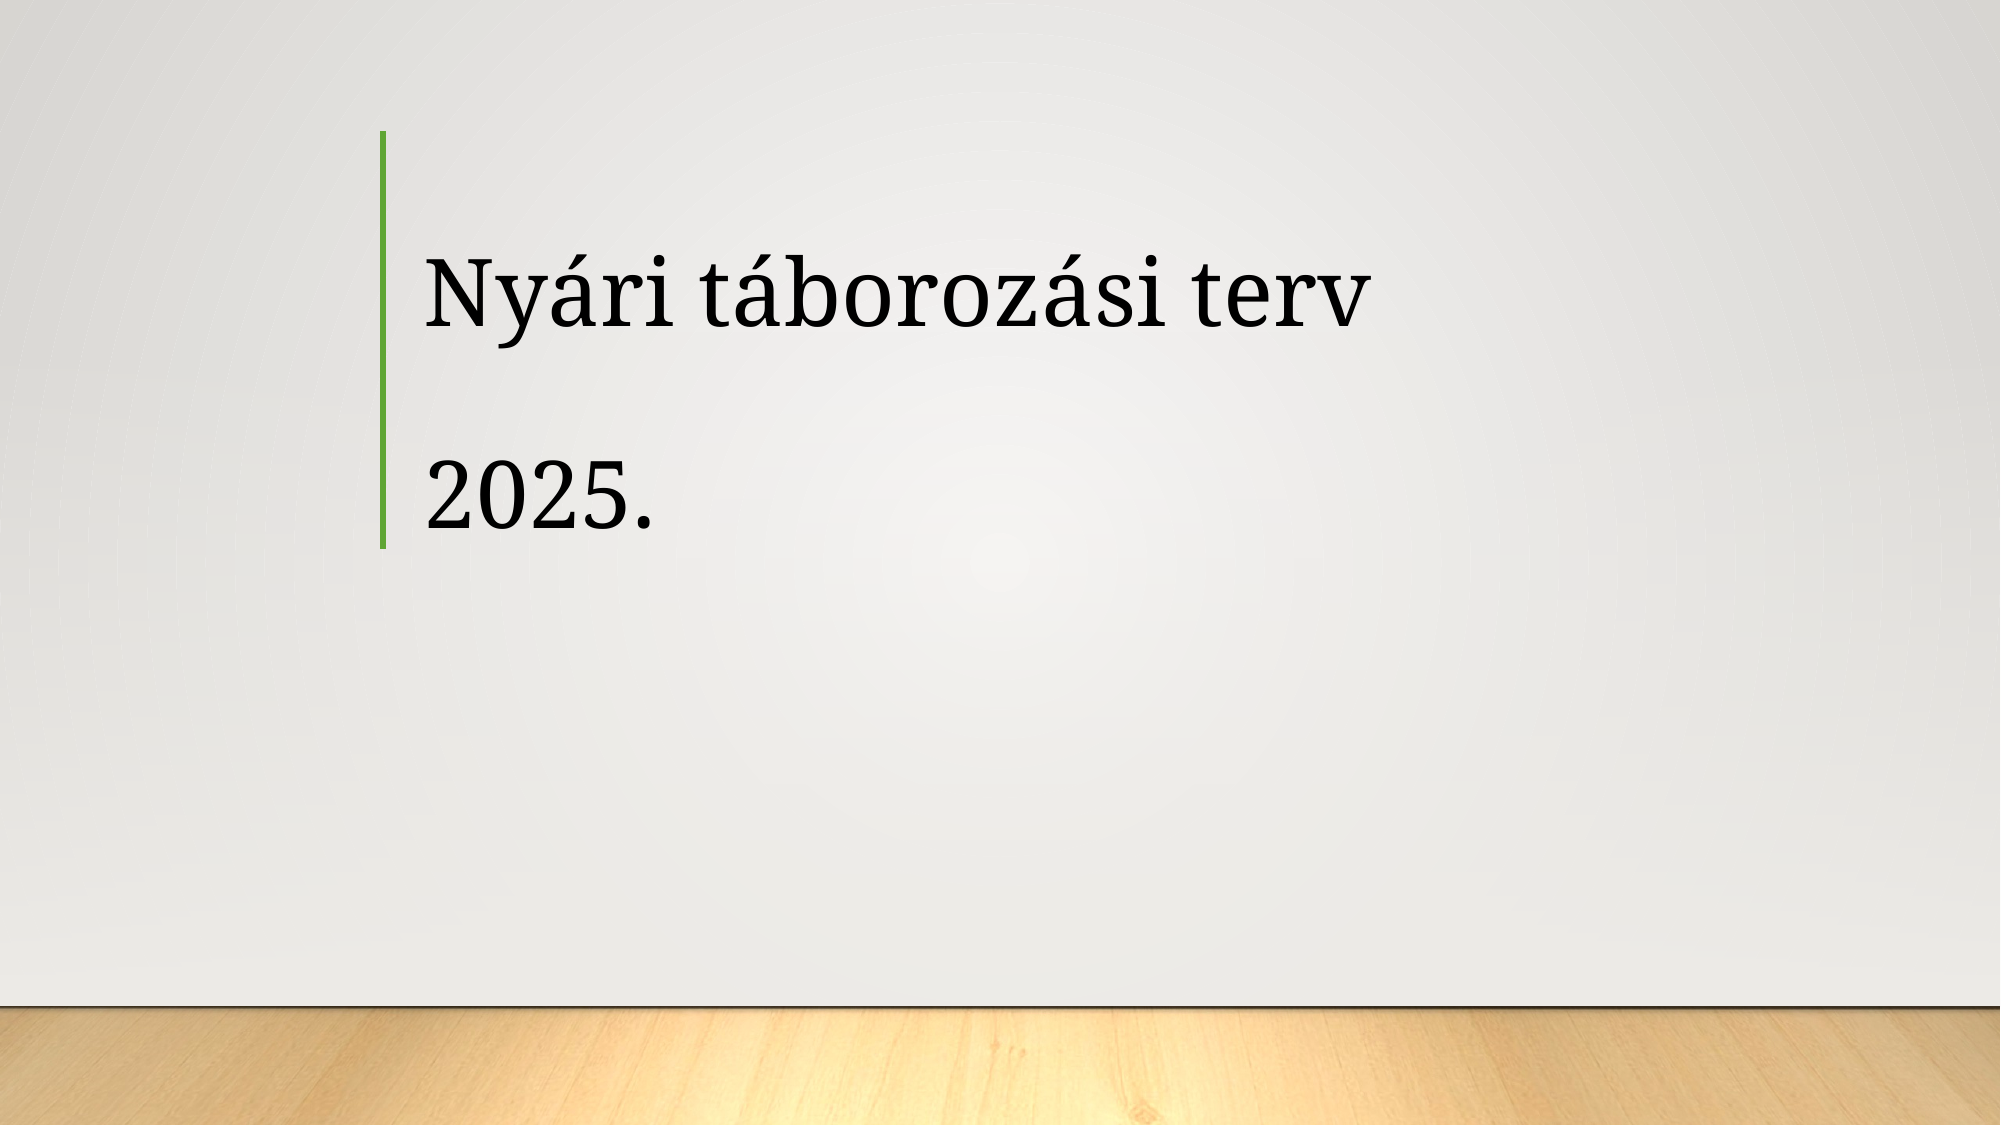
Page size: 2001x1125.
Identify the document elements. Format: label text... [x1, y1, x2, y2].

picture [0, 1006, 2000, 1125]
title Nyári táborozási terv 2025. [408, 131, 1814, 549]
